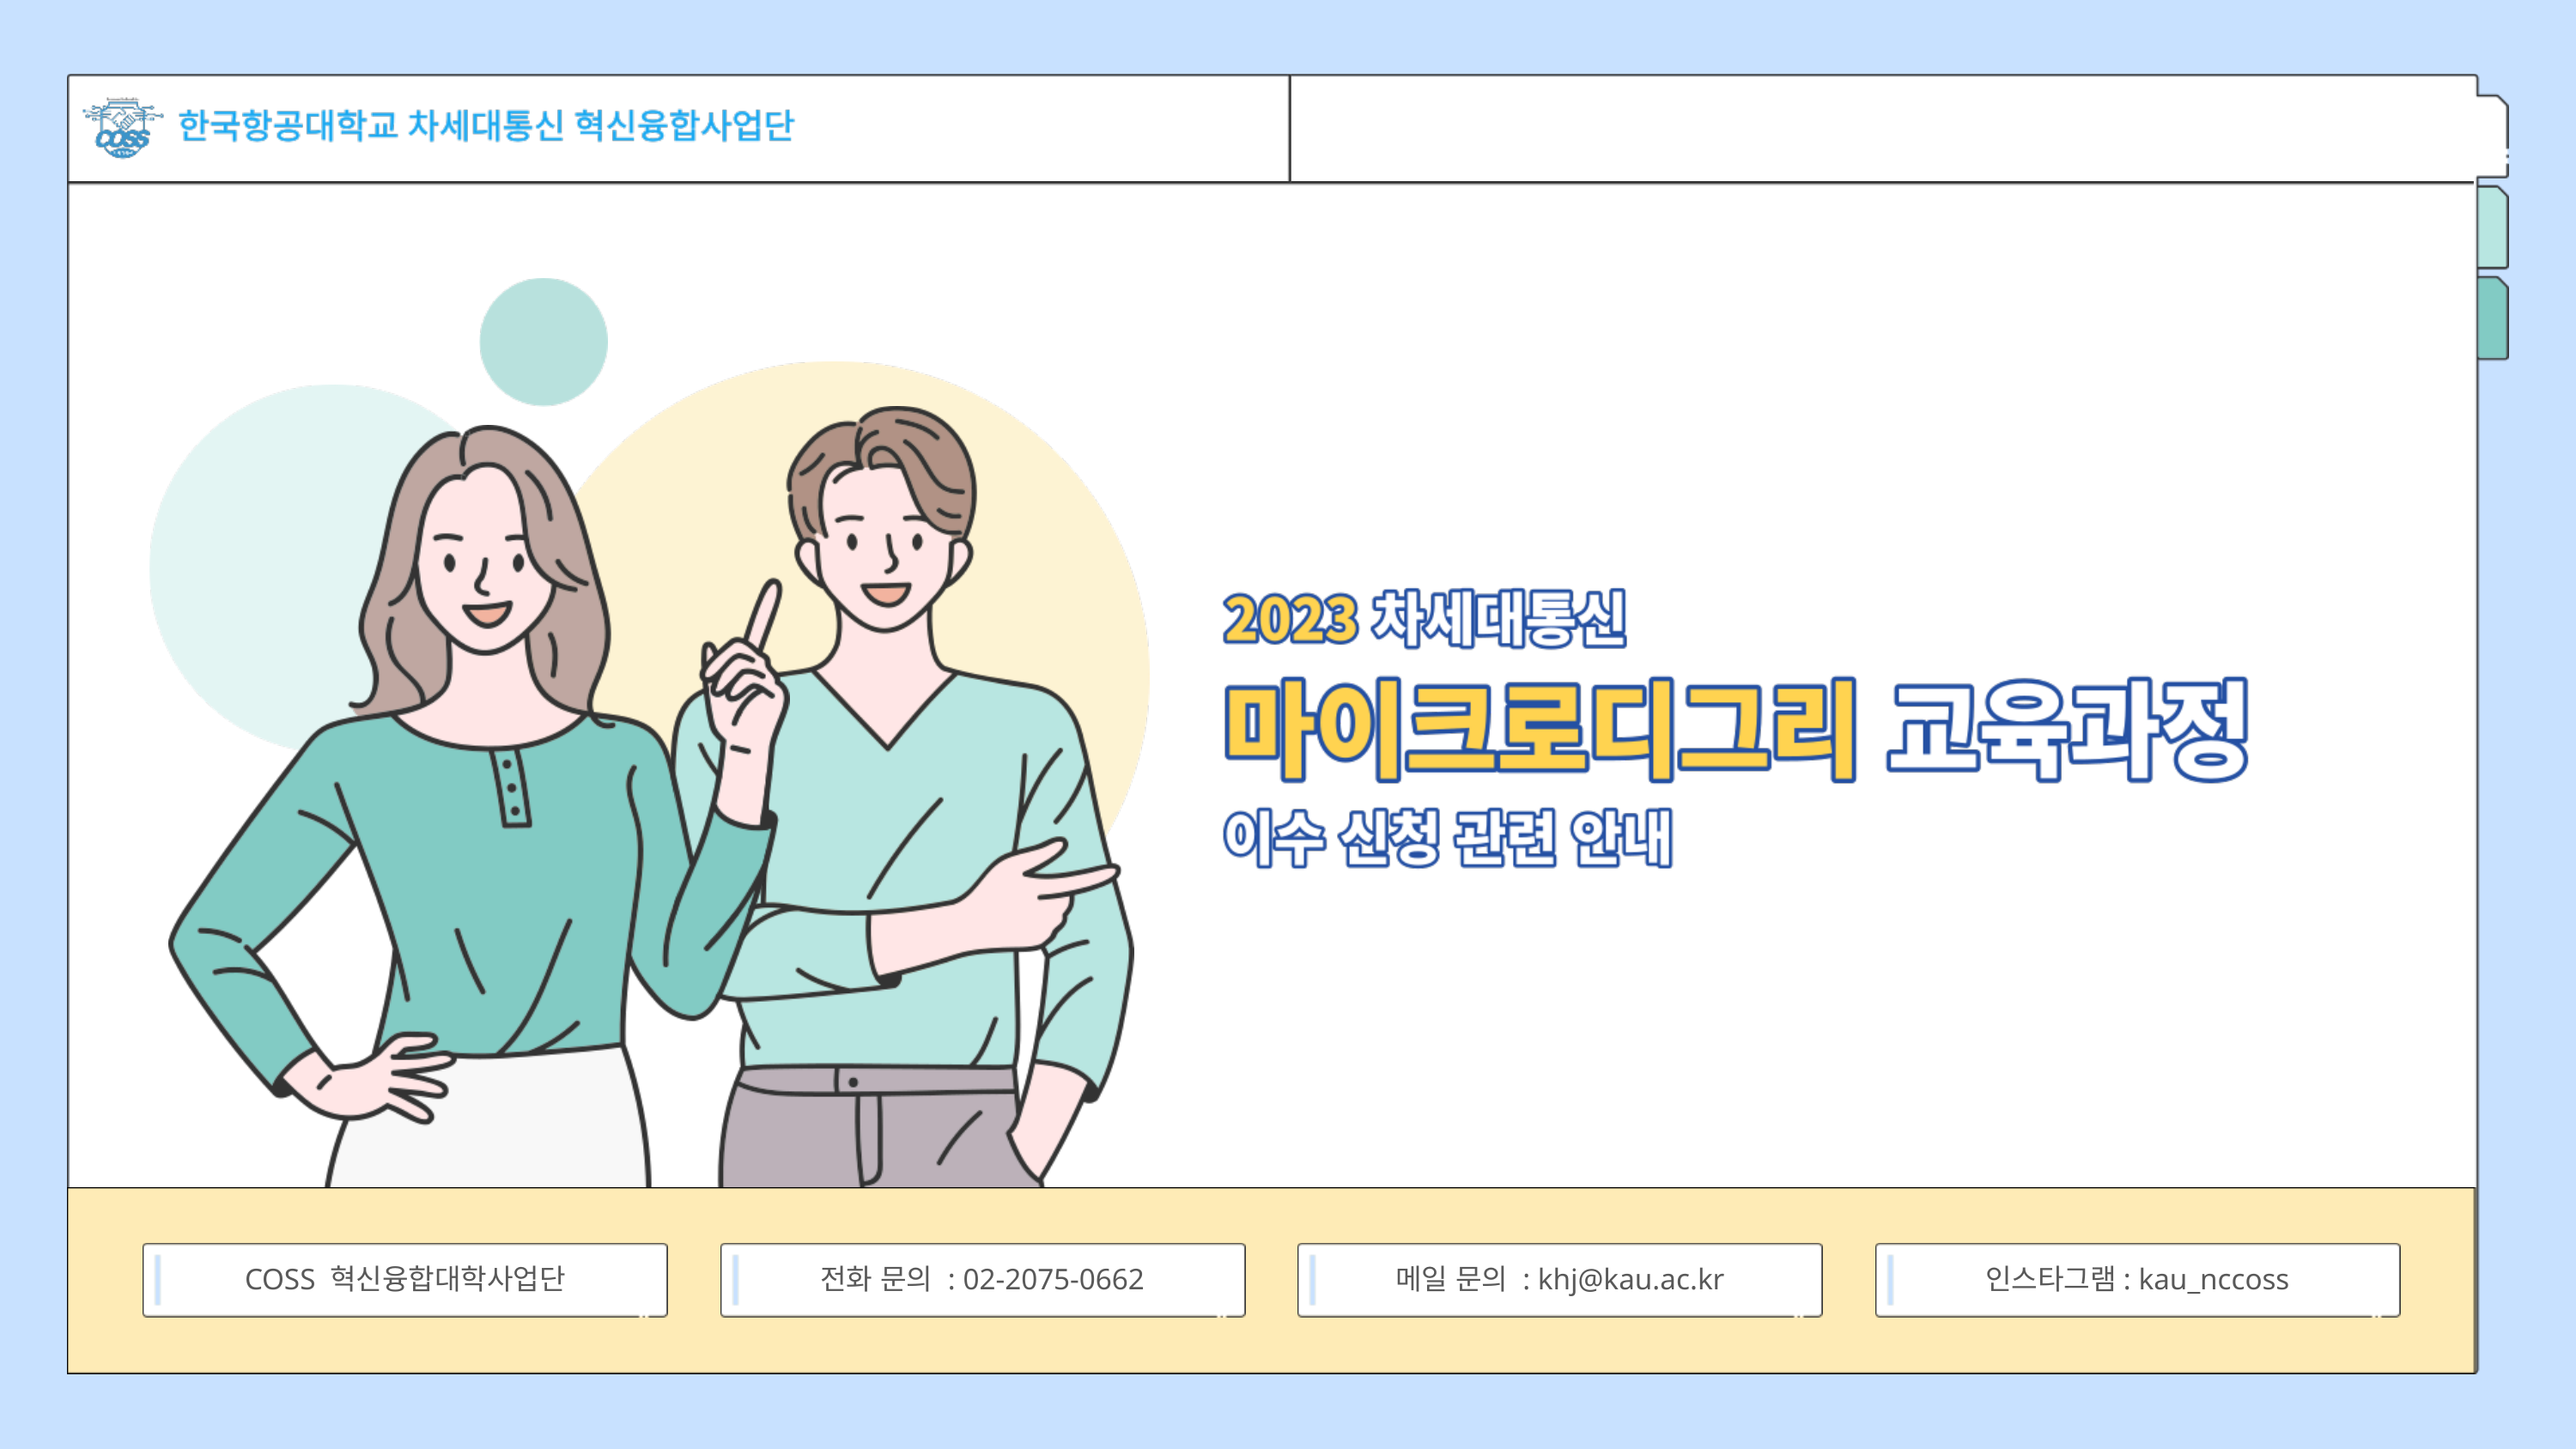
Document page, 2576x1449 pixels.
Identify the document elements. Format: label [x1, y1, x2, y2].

text_box [66, 86, 182, 167]
picture [1163, 544, 2421, 980]
picture [167, 95, 827, 185]
text_box [168, 425, 790, 1185]
text_box [1874, 1243, 2401, 1319]
text_box [1297, 1243, 1823, 1319]
text_box [830, 181, 2475, 185]
text_box [518, 361, 1150, 993]
text_box [143, 1243, 668, 1319]
text_box [720, 1243, 1246, 1319]
text_box [66, 74, 2509, 1374]
text_box [1235, 126, 1344, 130]
text_box [149, 384, 519, 754]
text_box [669, 406, 1134, 1185]
text_box [66, 1186, 2476, 1374]
text_box [478, 278, 608, 383]
text_box [66, 181, 162, 185]
